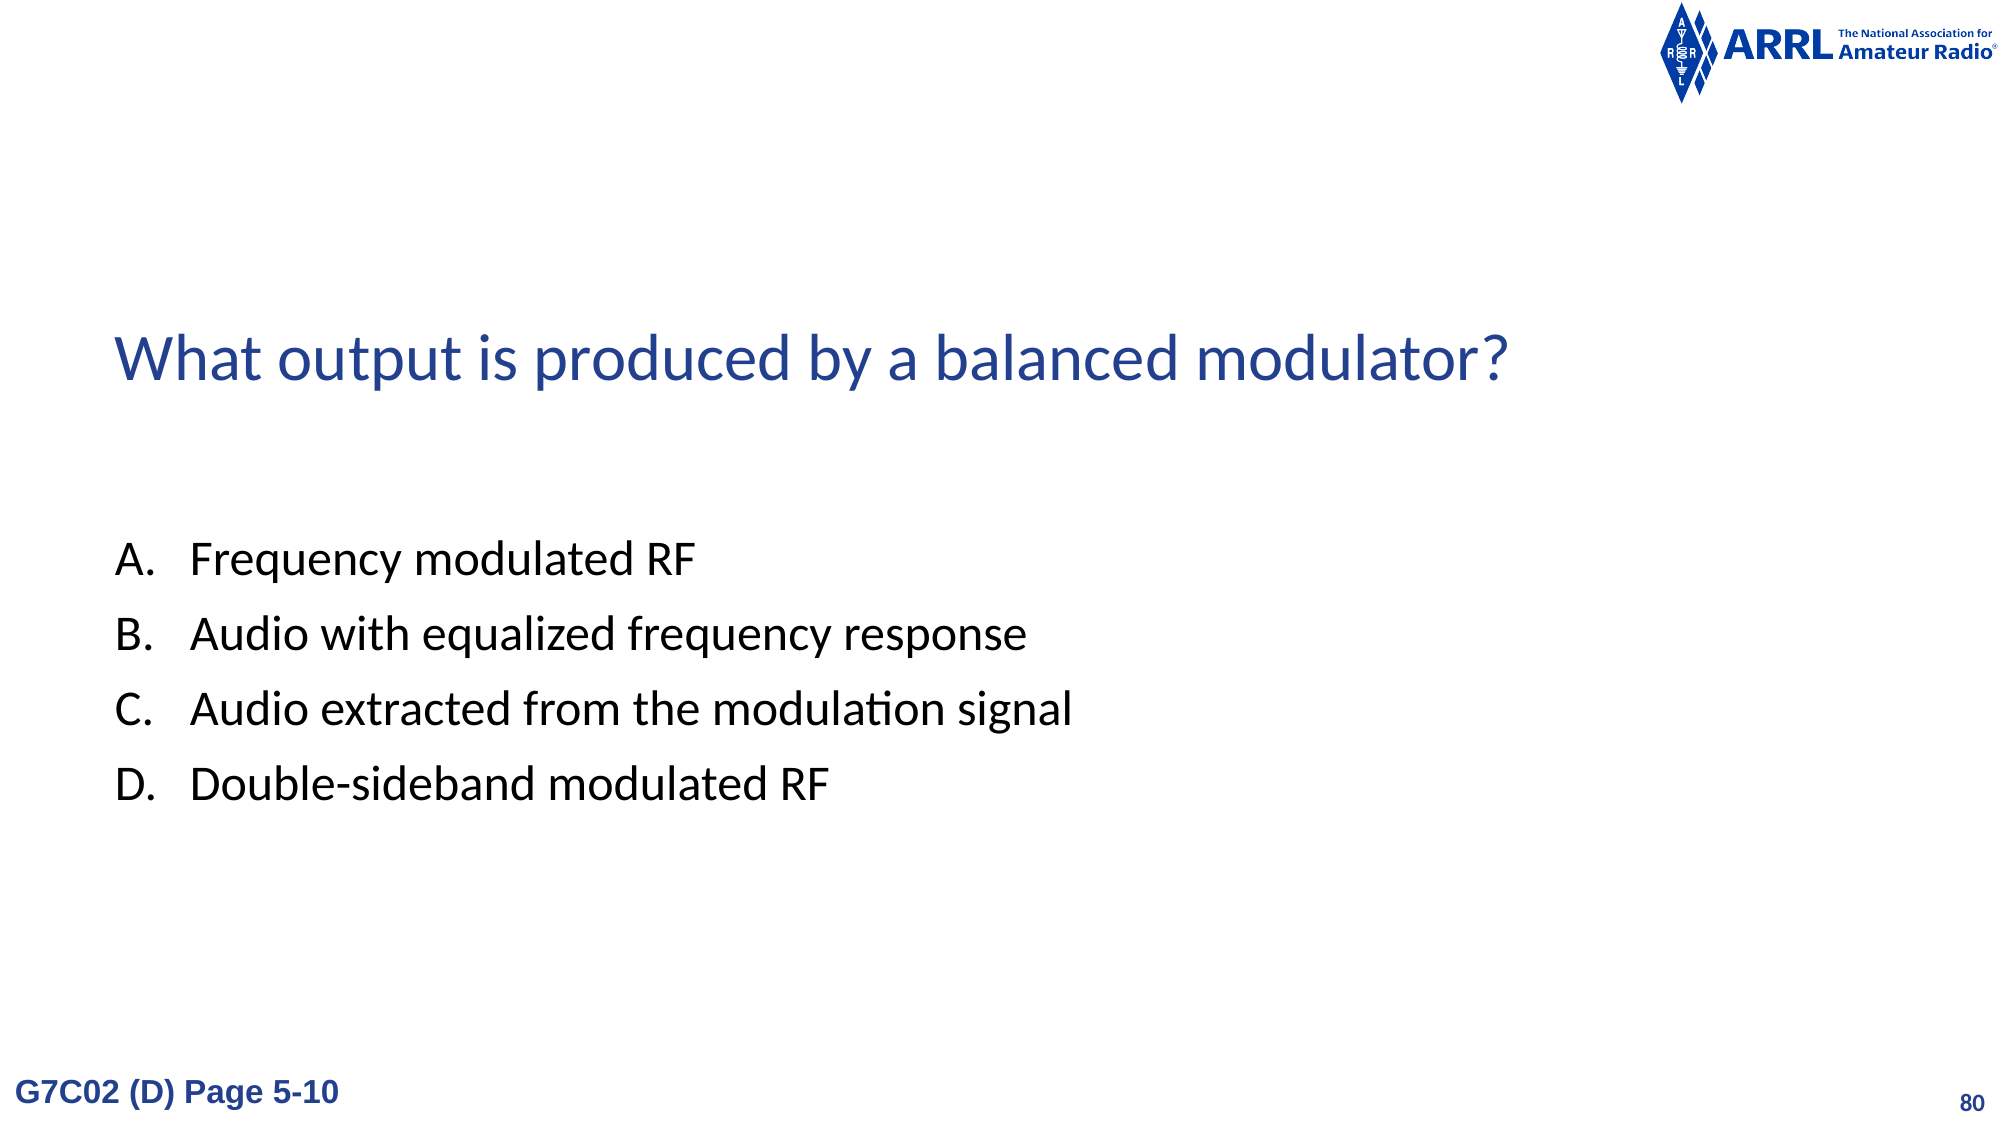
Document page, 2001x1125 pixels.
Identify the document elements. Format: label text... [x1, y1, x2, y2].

title What output is produced by a balanced modulator? [99, 249, 1900, 468]
text_box G7C02 (D) Page 5-10 [0, 1062, 1313, 1118]
text_box 80 [1899, 1079, 2000, 1125]
list Frequency modulated RF Audio with equalized frequency response Audio extracted from the modulation signal Double-sideband modulated RF [99, 525, 1900, 1005]
picture [1658, 0, 1999, 106]
